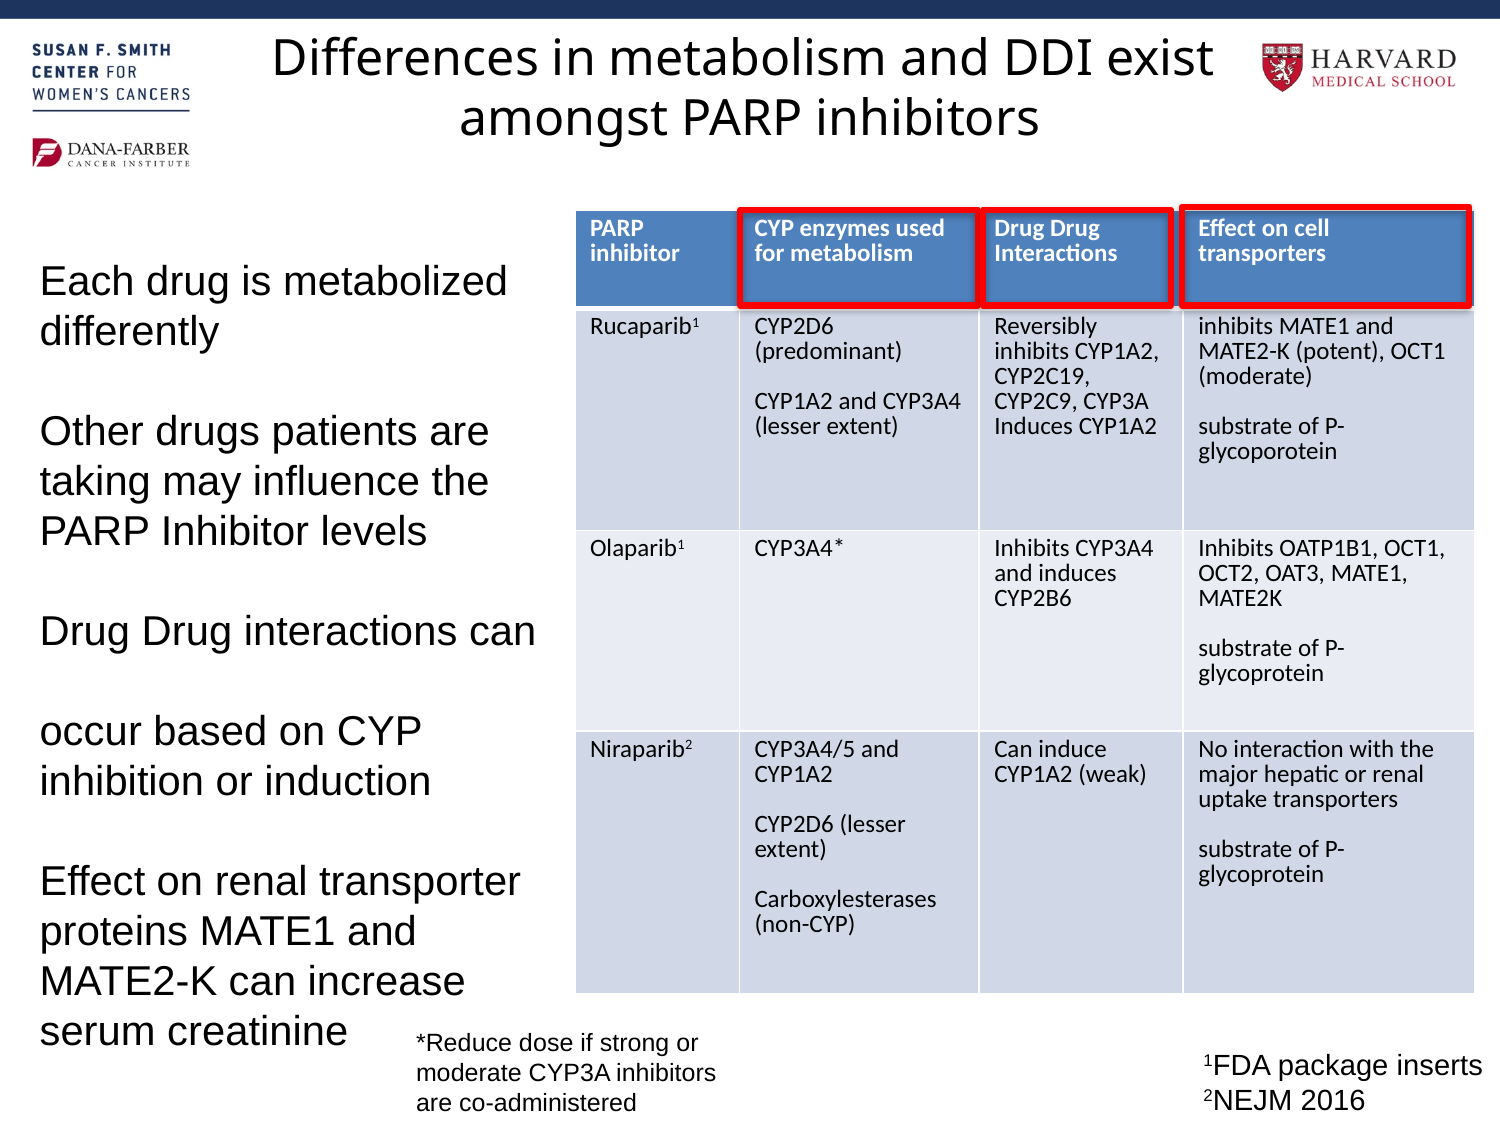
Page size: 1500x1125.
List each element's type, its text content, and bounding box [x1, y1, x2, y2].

table_cell Can induce CYP1A2 (weak) [980, 732, 1182, 993]
table_cell Inhibits OATP1B1, OCT1, OCT2, OAT3, MATE1, MATE2K substrate of P-glycoprotein [1184, 531, 1474, 730]
table_header PARP inhibitor [576, 211, 736, 306]
table_cell CYP2D6 (predominant) CYP1A2 and CYP3A4 (lesser extent) [740, 313, 978, 530]
picture [0, 0, 1500, 184]
table_cell inhibits MATE1 and MATE2-K (potent), OCT1 (moderate) substrate of P-glycoporotein [1184, 311, 1474, 530]
text_box *Reduce dose if strong or moderate CYP3A inhibitors are co-administered [401, 1018, 732, 1124]
table_cell Rucaparib1 [576, 311, 739, 530]
text_box [739, 209, 978, 306]
table_cell Inhibits CYP3A4 and induces CYP2B6 [980, 531, 1182, 730]
text_box 1FDA package inserts 2NEJM 2016 [1188, 1039, 1499, 1124]
table_cell Niraparib2 [576, 732, 739, 993]
table_cell CYP3A4* [740, 531, 978, 730]
table_cell No interaction with the major hepatic or renal uptake transporters substrate of P-glycoprotein [1184, 732, 1474, 993]
table_cell Olaparib1 [576, 531, 739, 730]
text_box [983, 209, 1172, 306]
table_cell CYP3A4/5 and CYP1A2 CYP2D6 (lesser extent) Carboxylesterases (non-CYP) [740, 732, 978, 993]
table_cell Reversibly inhibits CYP1A2, CYP2C19, CYP2C9, CYP3A Induces CYP1A2 [980, 311, 1182, 530]
text_box [1181, 206, 1470, 306]
title Differences in metabolism and DDI exist amongst PARP inhibitors [75, 0, 1425, 180]
text_box Each drug is metabolized differently Other drugs patients are taking may influence the PARP Inhibitor levels Drug Drug interactions can occur based on CYP inhibition or induction Effect on renal transporter proteins MATE1 and MATE2-K can increase serum creatinine [24, 246, 563, 1062]
